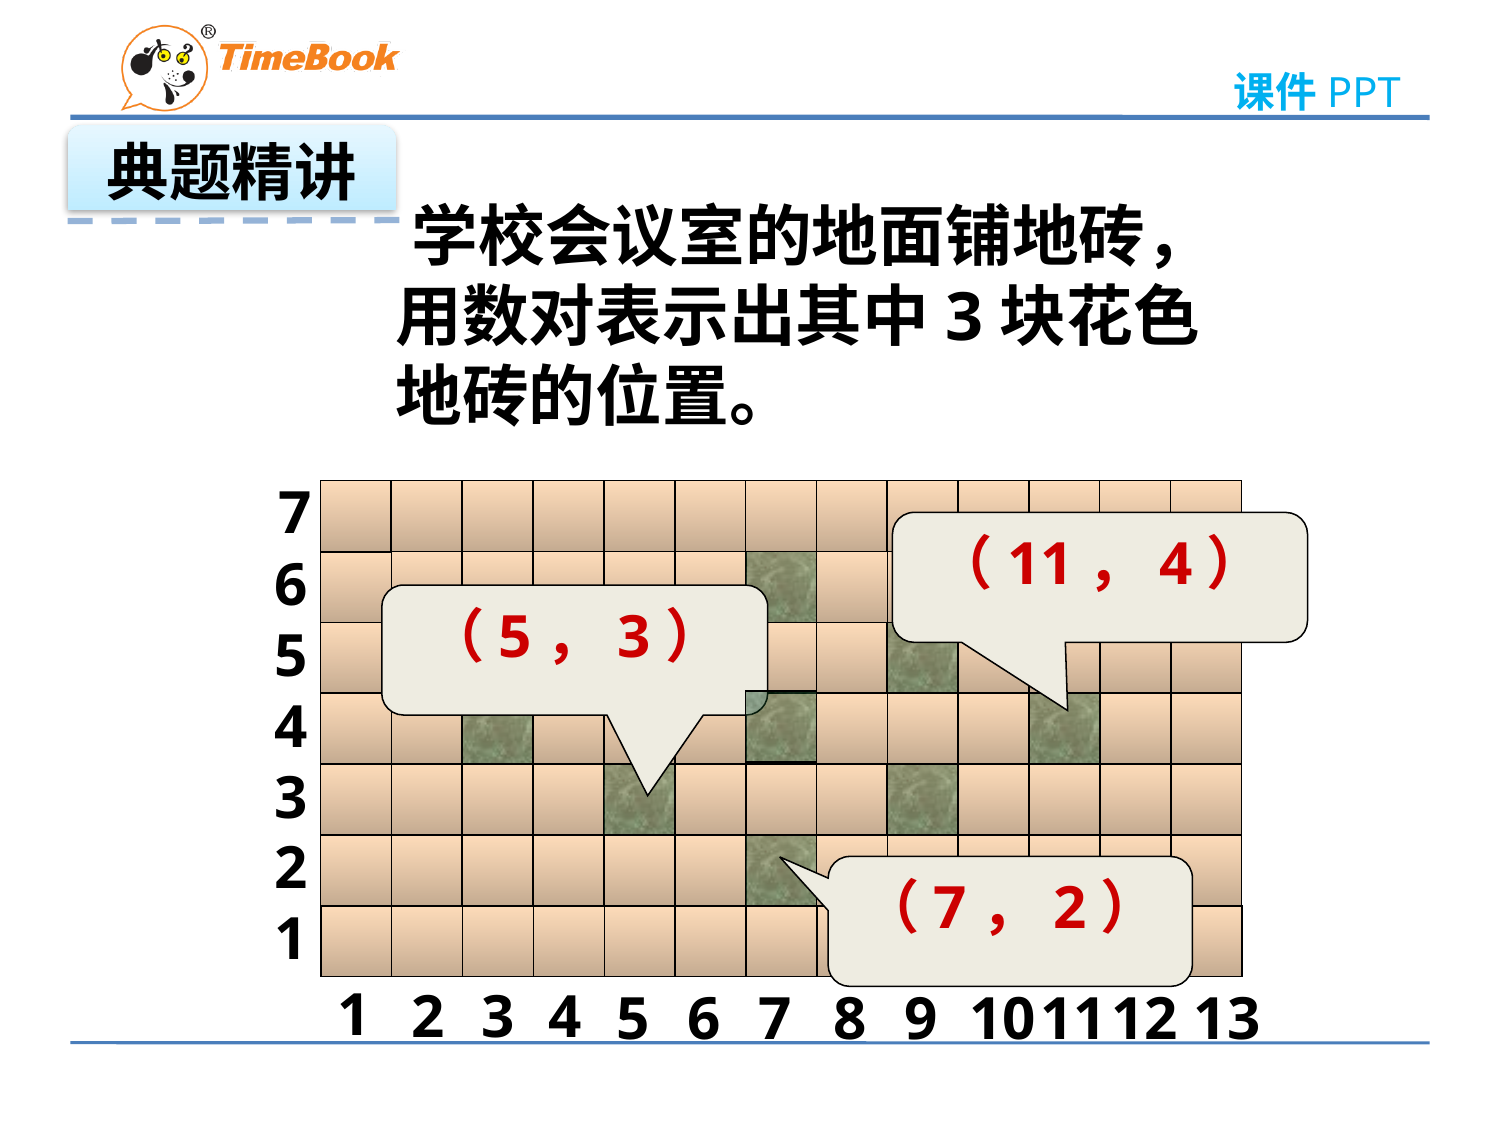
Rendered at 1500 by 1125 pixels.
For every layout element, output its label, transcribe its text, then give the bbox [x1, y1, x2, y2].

text_box （11，4） [1276, 512, 1308, 643]
text_box 学校会议室的地面铺地砖， 用数对表示出其中3块花色 地砖的位置。 [350, 186, 1249, 441]
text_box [260, 467, 1272, 1059]
picture [118, 22, 408, 113]
text_box [350, 222, 406, 228]
text_box 典题精讲 [66, 124, 397, 212]
